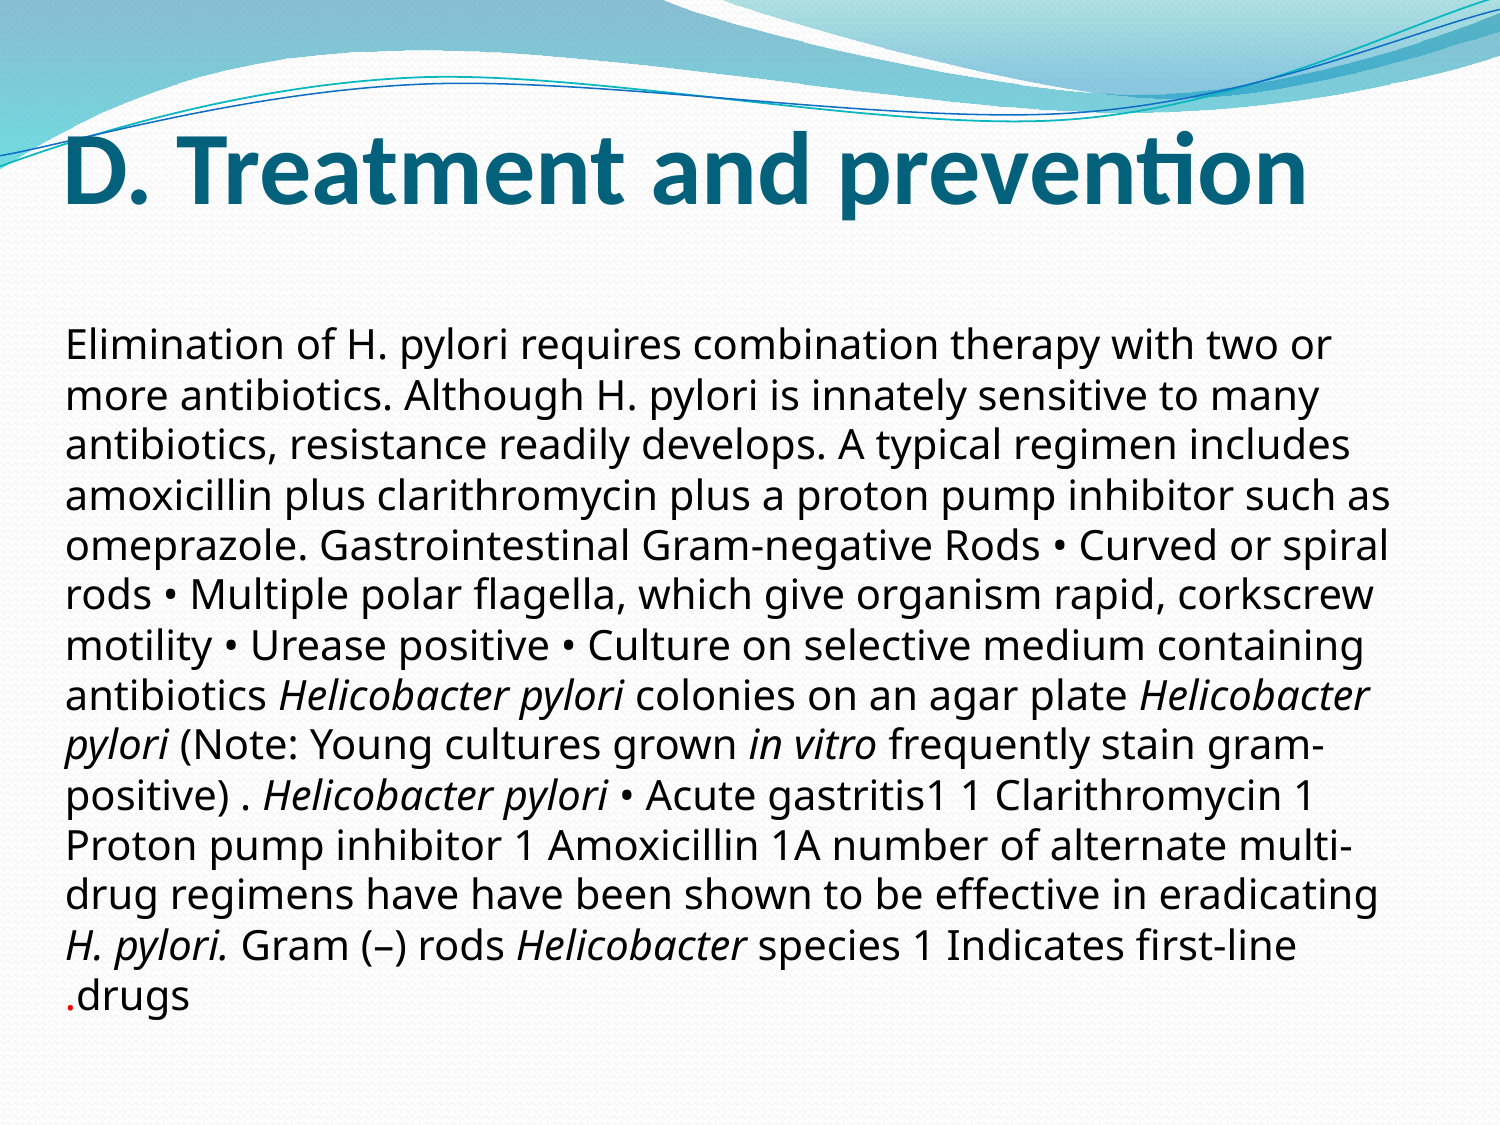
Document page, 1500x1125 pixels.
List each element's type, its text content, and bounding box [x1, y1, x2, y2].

title D. Treatment and prevention [62, 37, 1413, 225]
list Elimination of H. pylori requires combination therapy with two or more antibiotics. Although H. pylori is innately sensitive to many antibiotics, resistance readily develops. A typical regimen includes amoxicillin plus clarithromycin plus a proton pump inhibitor such as omeprazole. Gastrointestinal Gram-negative Rods • Curved or spiral rods • Multiple polar flagella, which give organism rapid, corkscrew motility • Urease positive • Culture on selective medium containing antibiotics Helicobacter pylori colonies on an agar plate Helicobacter pylori (Note: Young cultures grown in vitro frequently stain gram-positive) . Helicobacter pylori • Acute gastritis1 1 Clarithromycin 1 Proton pump inhibitor 1 Amoxicillin 1A number of alternate multi-drug regimens have have been shown to be effective in eradicating H. pylori. Gram (–) rods Helicobacter species 1 Indicates first-line drugs. [50, 310, 1425, 1125]
